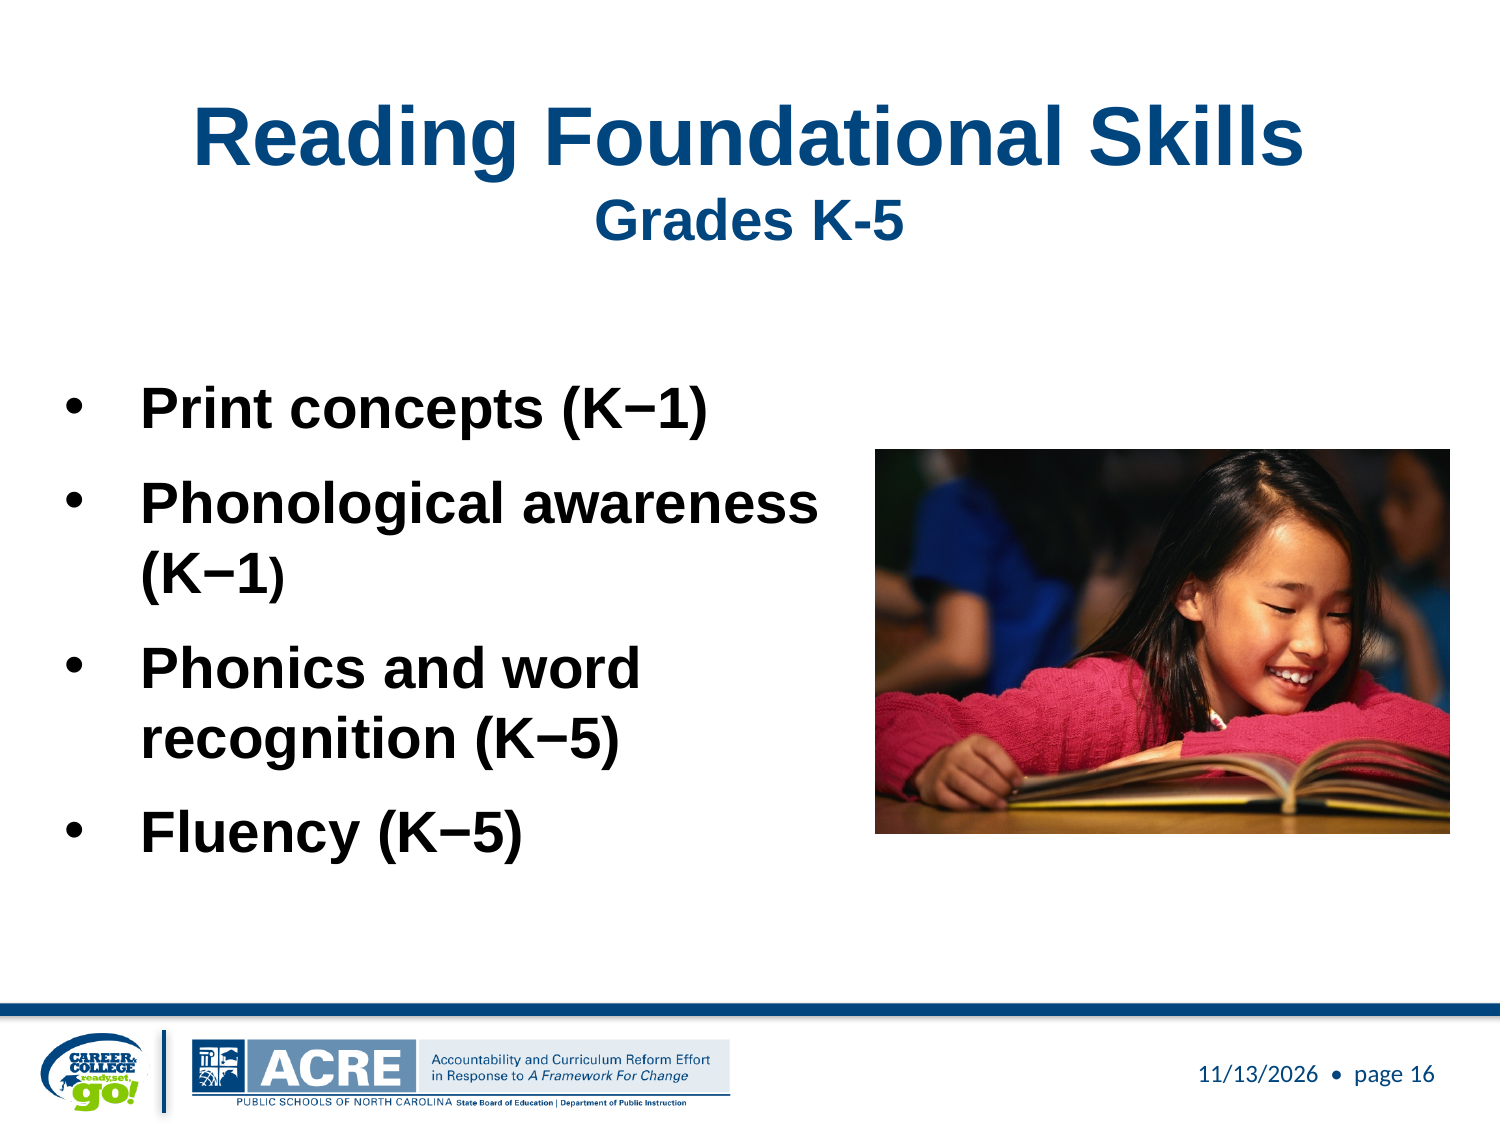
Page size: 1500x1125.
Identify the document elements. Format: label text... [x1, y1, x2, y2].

picture [874, 449, 1451, 834]
title Reading Foundational Skills Grades K-5 [74, 74, 1426, 263]
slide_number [1137, 1042, 1450, 1103]
text_box Print concepts (K−1) Phonological awareness (K−1) Phonics and word recognition (K−5) Fluency (K−5) [50, 362, 850, 942]
picture [174, 1017, 744, 1125]
picture [37, 1029, 152, 1115]
